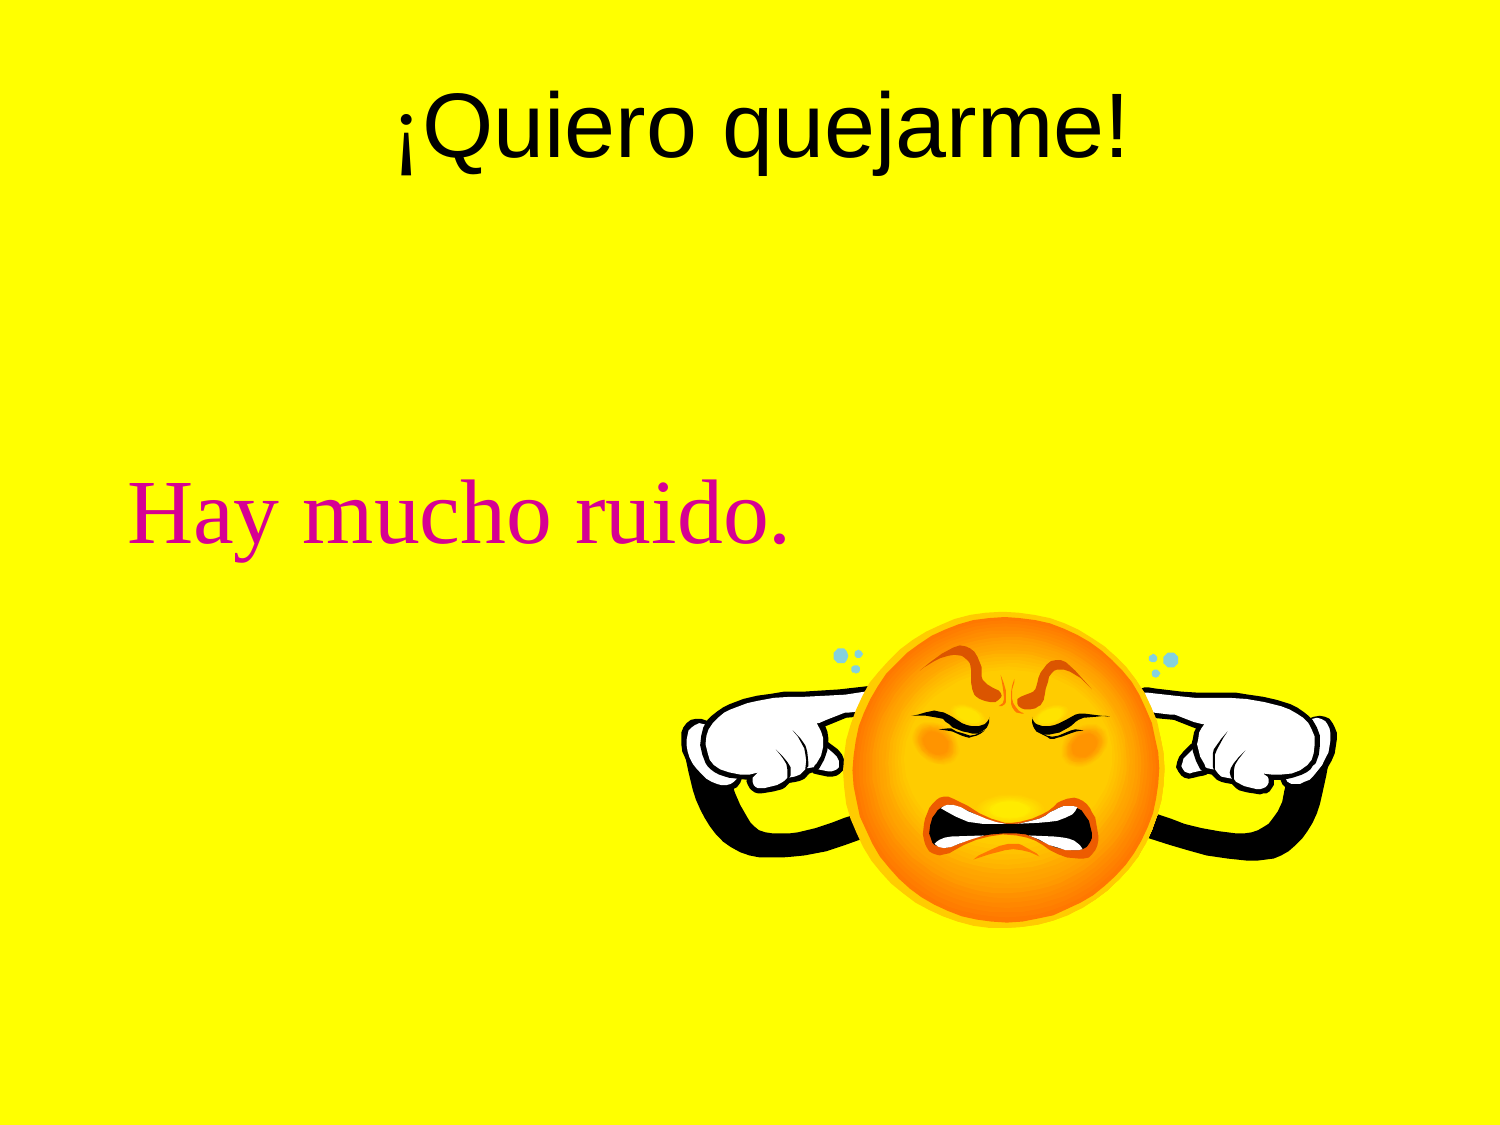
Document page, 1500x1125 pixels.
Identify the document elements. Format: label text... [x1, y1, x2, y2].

text_box ¡Quiero quejarme! [123, 0, 1399, 242]
text_box Hay mucho ruido. [112, 444, 857, 569]
picture [678, 609, 1339, 931]
